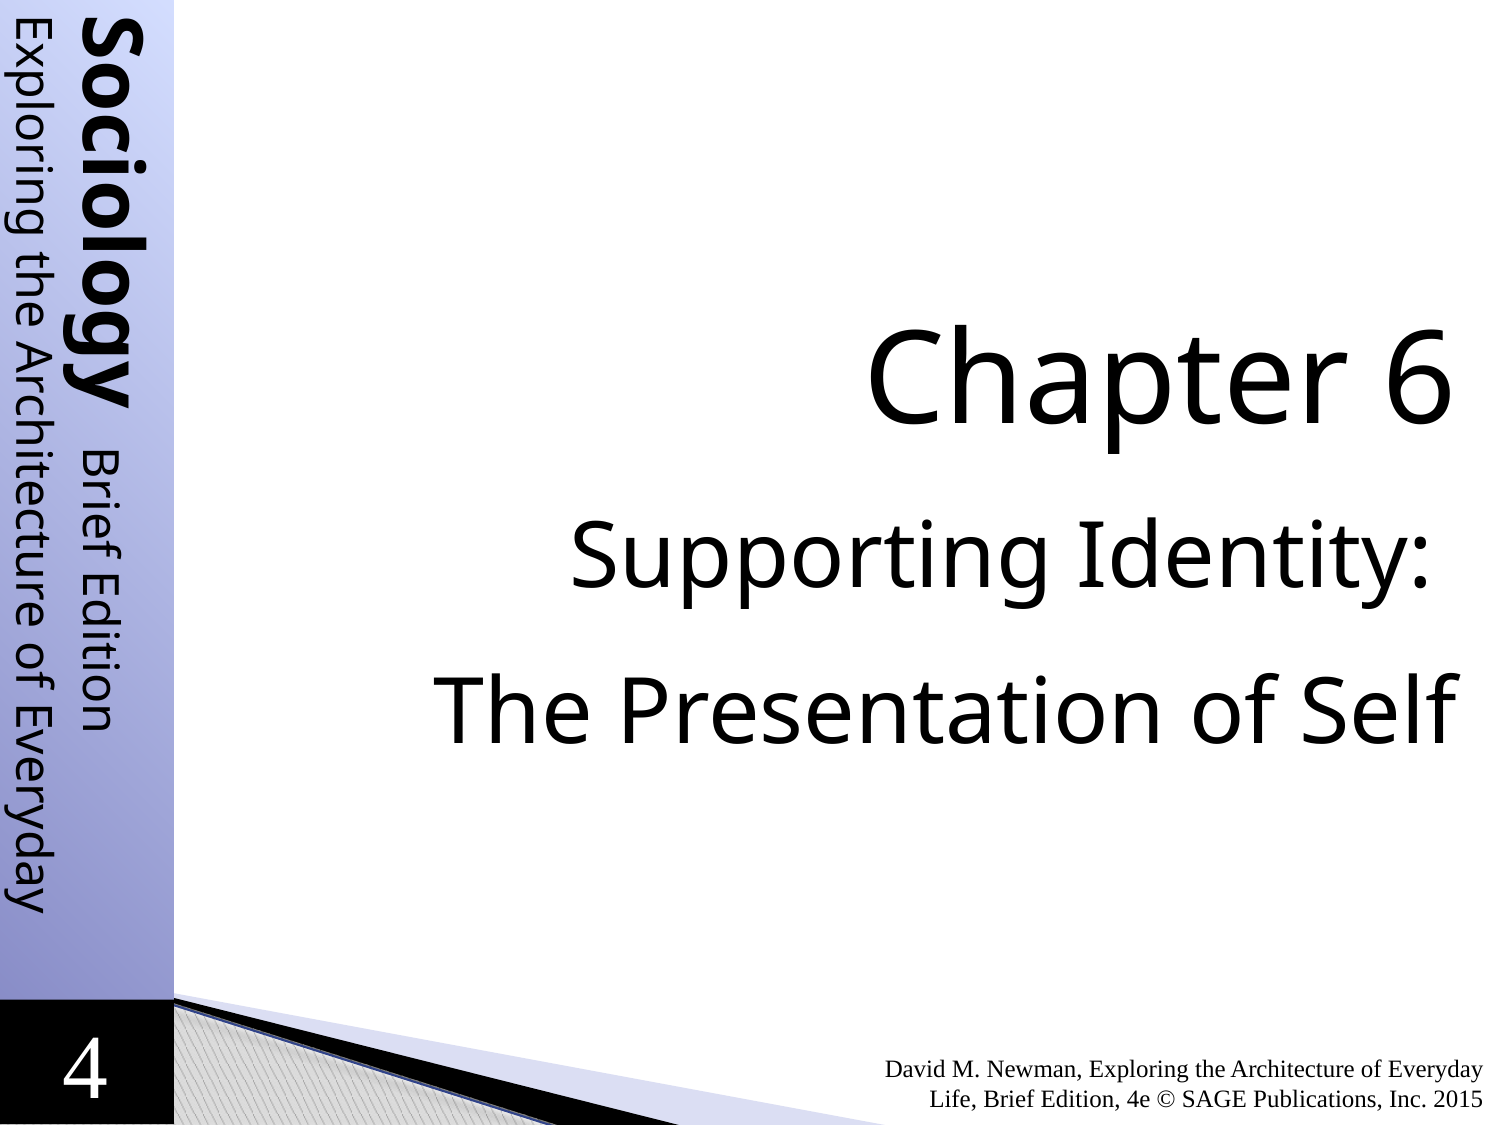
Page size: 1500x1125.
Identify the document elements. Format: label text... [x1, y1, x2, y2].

footer David M. Newman, Exploring the Architecture of Everyday Life, Brief Edition, 4e © SAGE Publications, Inc. 2015 [843, 1059, 1499, 1120]
picture [174, 1003, 558, 1125]
text_box Chapter 6 Supporting Identity: The Presentation of Self [272, 287, 1473, 769]
